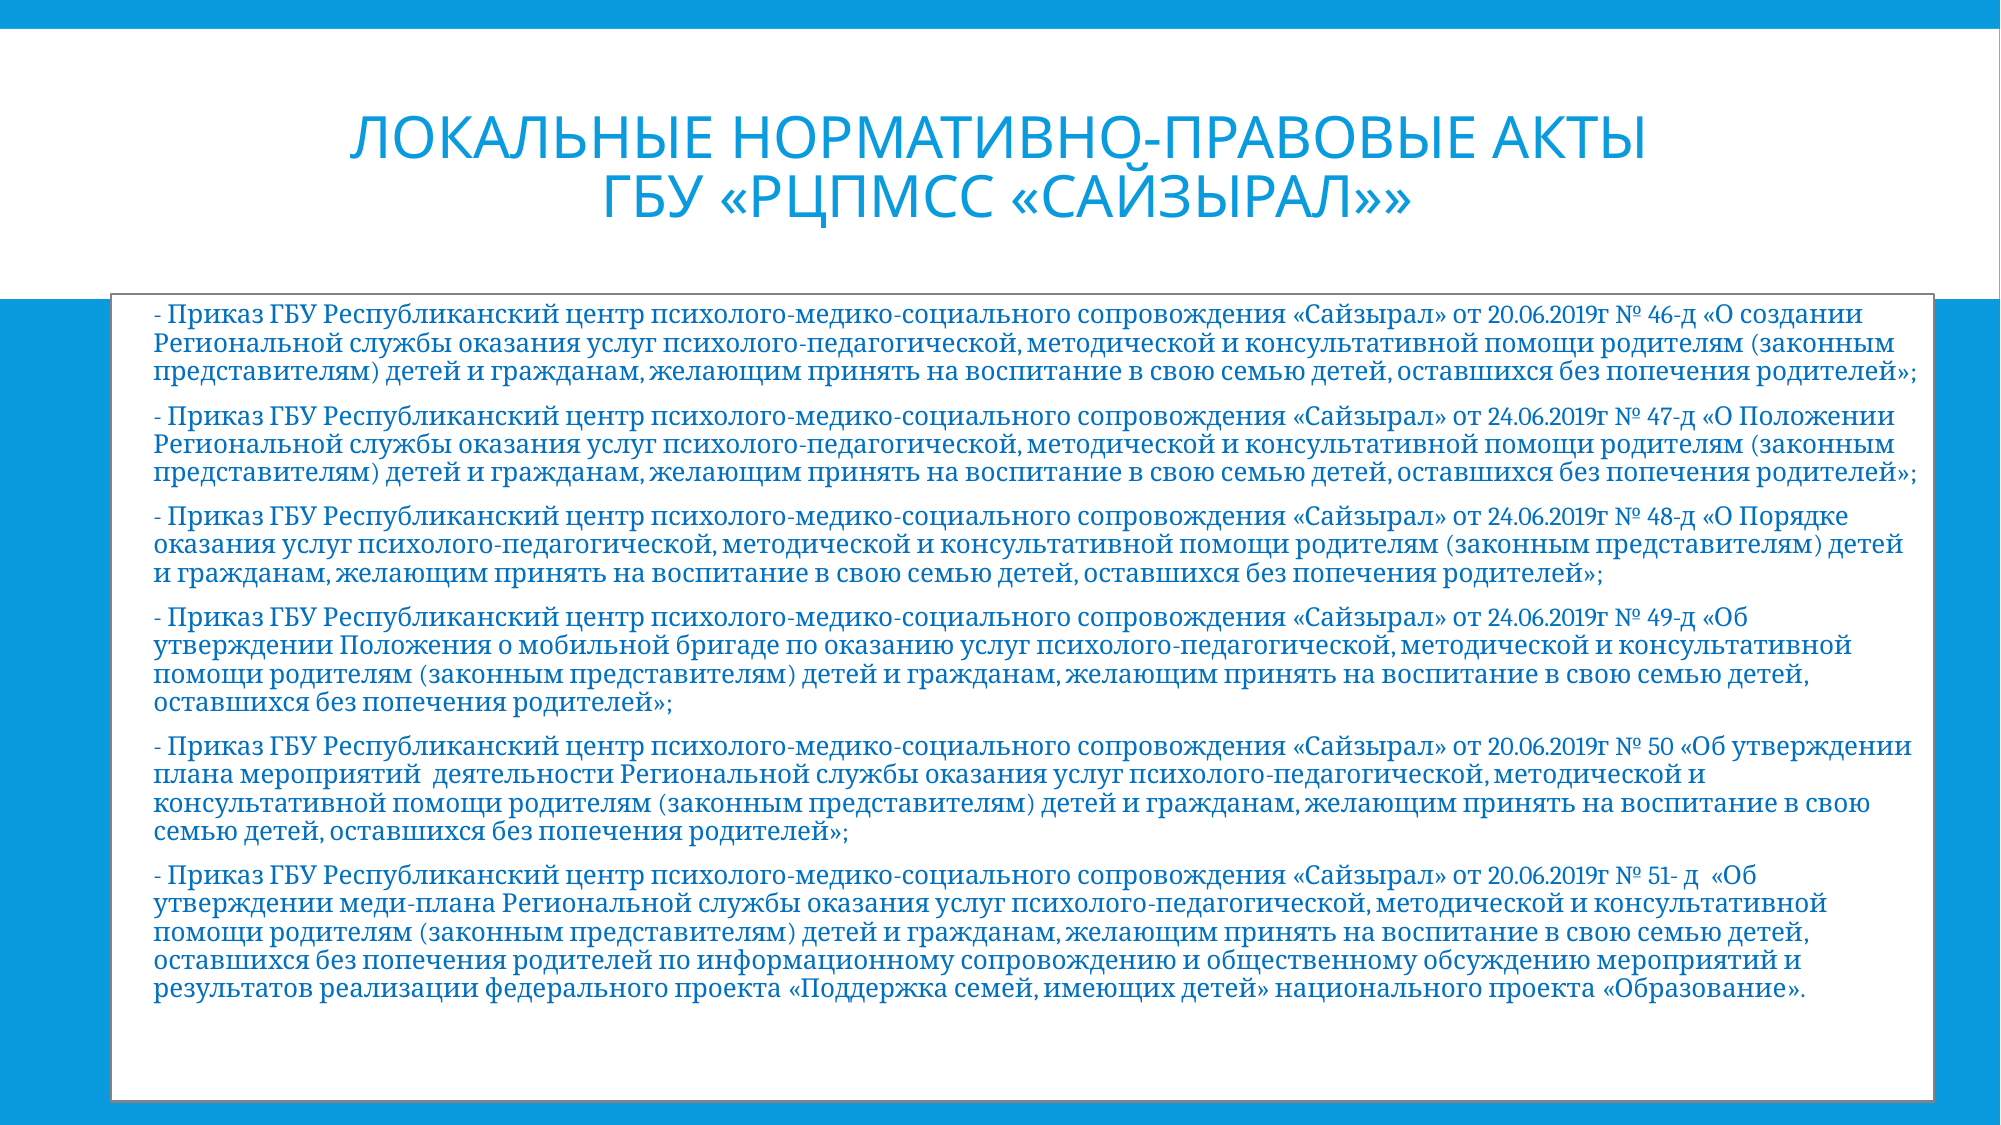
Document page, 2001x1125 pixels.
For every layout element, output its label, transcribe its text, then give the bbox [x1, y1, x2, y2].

title Локальные нормативно-правовые акты ГБУ «РЦПМСС «Сайзырал»» [197, 46, 1803, 293]
list - Приказ ГБУ Республиканский центр психолого-медико-социального сопровождения «Сайзырал» от 20.06.2019г № 46-д «О создании Региональной службы оказания услуг психолого-педагогической, методической и консультативной помощи родителям (законным представителям) детей и гражданам, желающим принять на воспитание в свою семью детей, оставшихся без попечения родителей»; - Приказ ГБУ Республиканский центр психолого-медико-социального сопровождения «Сайзырал» от 24.06.2019г № 47-д «О Положении Региональной службы оказания услуг психолого-педагогической, методической и консультативной помощи родителям (законным представителям) детей и гражданам, желающим принять на воспитание в свою семью детей, оставшихся без попечения родителей»; - Приказ ГБУ Республиканский центр психолого-медико-социального сопровождения «Сайзырал» от 24.06.2019г № 48-д «О Порядке оказания услуг психолого-педагогической, методической и консультативной помощи родителям (законным представителям) детей и гражданам, желающим принять на воспитание в свою семью детей, оставшихся без попечения родителей»; - Приказ ГБУ Республиканский центр психолого-медико-социального сопровождения «Сайзырал» от 24.06.2019г № 49-д «Об утверждении Положения о мобильной бригаде по оказанию услуг психолого-педагогической, методической и консультативной помощи родителям (законным представителям) детей и гражданам, желающим принять на воспитание в свою семью детей, оставшихся без попечения родителей»; - Приказ ГБУ Республиканский центр психолого-медико-социального сопровождения «Сайзырал» от 20.06.2019г № 50 «Об утверждении плана мероприятий деятельности Региональной службы оказания услуг психолого-педагогической, методической и консультативной помощи родителям (законным представителям) детей и гражданам, желающим принять на воспитание в свою семью детей, оставшихся без попечения родителей»; - Приказ ГБУ Республиканский центр психолого-медико-социального сопровождения «Сайзырал» от 20.06.2019г № 51- д «Об утверждении меди-плана Региональной службы оказания услуг психолого-педагогической, методической и консультативной помощи родителям (законным представителям) детей и гражданам, желающим принять на воспитание в свою семью детей, оставшихся без попечения родителей по информационному сопровождению и общественному обсуждению мероприятий и результатов реализации федерального проекта «Поддержка семей, имеющих детей» национального проекта «Образование». [110, 293, 1935, 1103]
